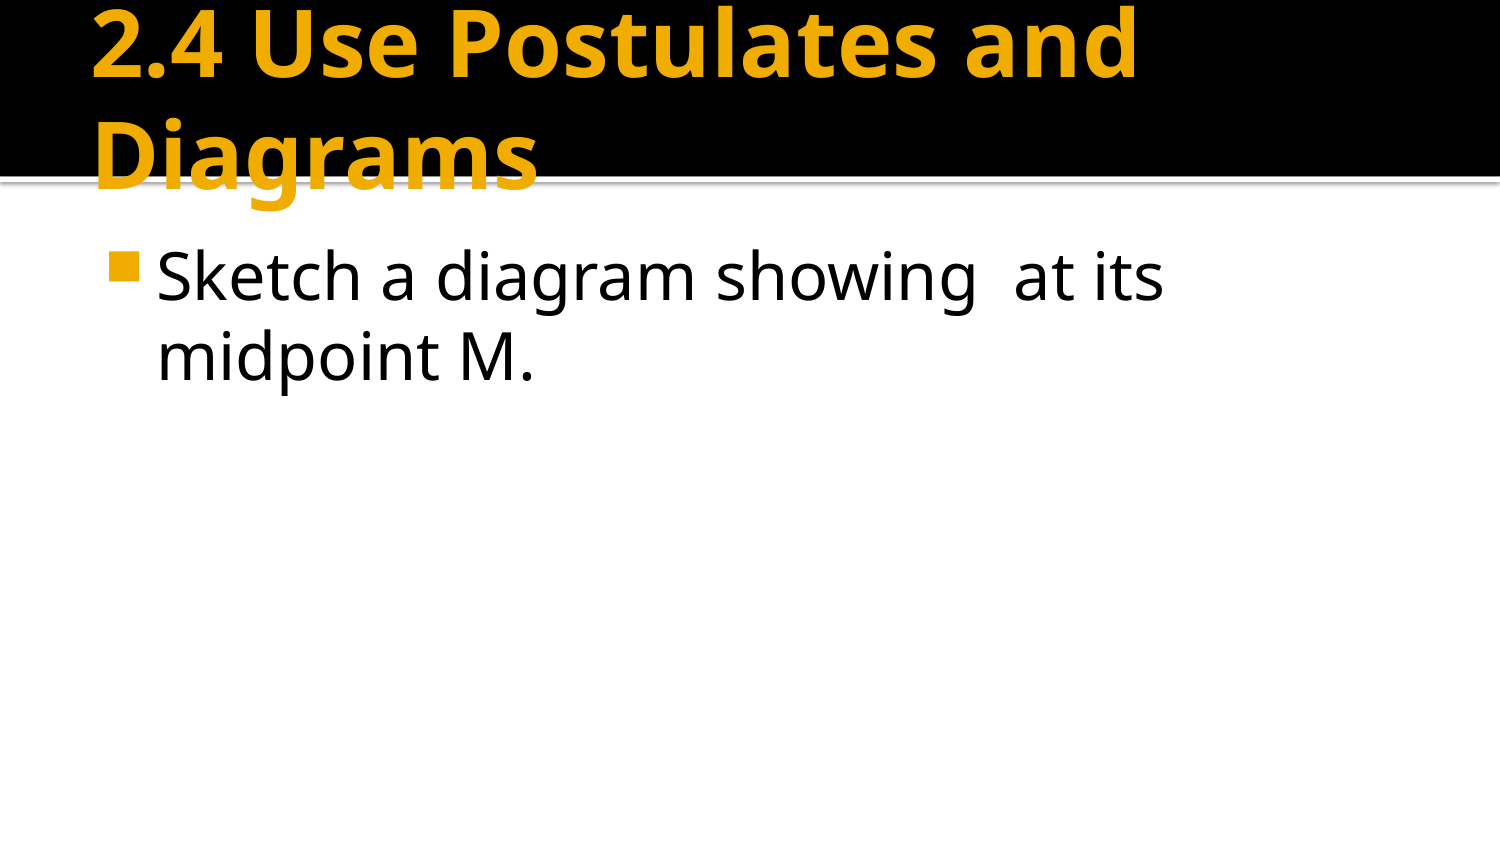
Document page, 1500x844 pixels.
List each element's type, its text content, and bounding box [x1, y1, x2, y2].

title 2.4 Use Postulates and Diagrams [75, 19, 1425, 174]
